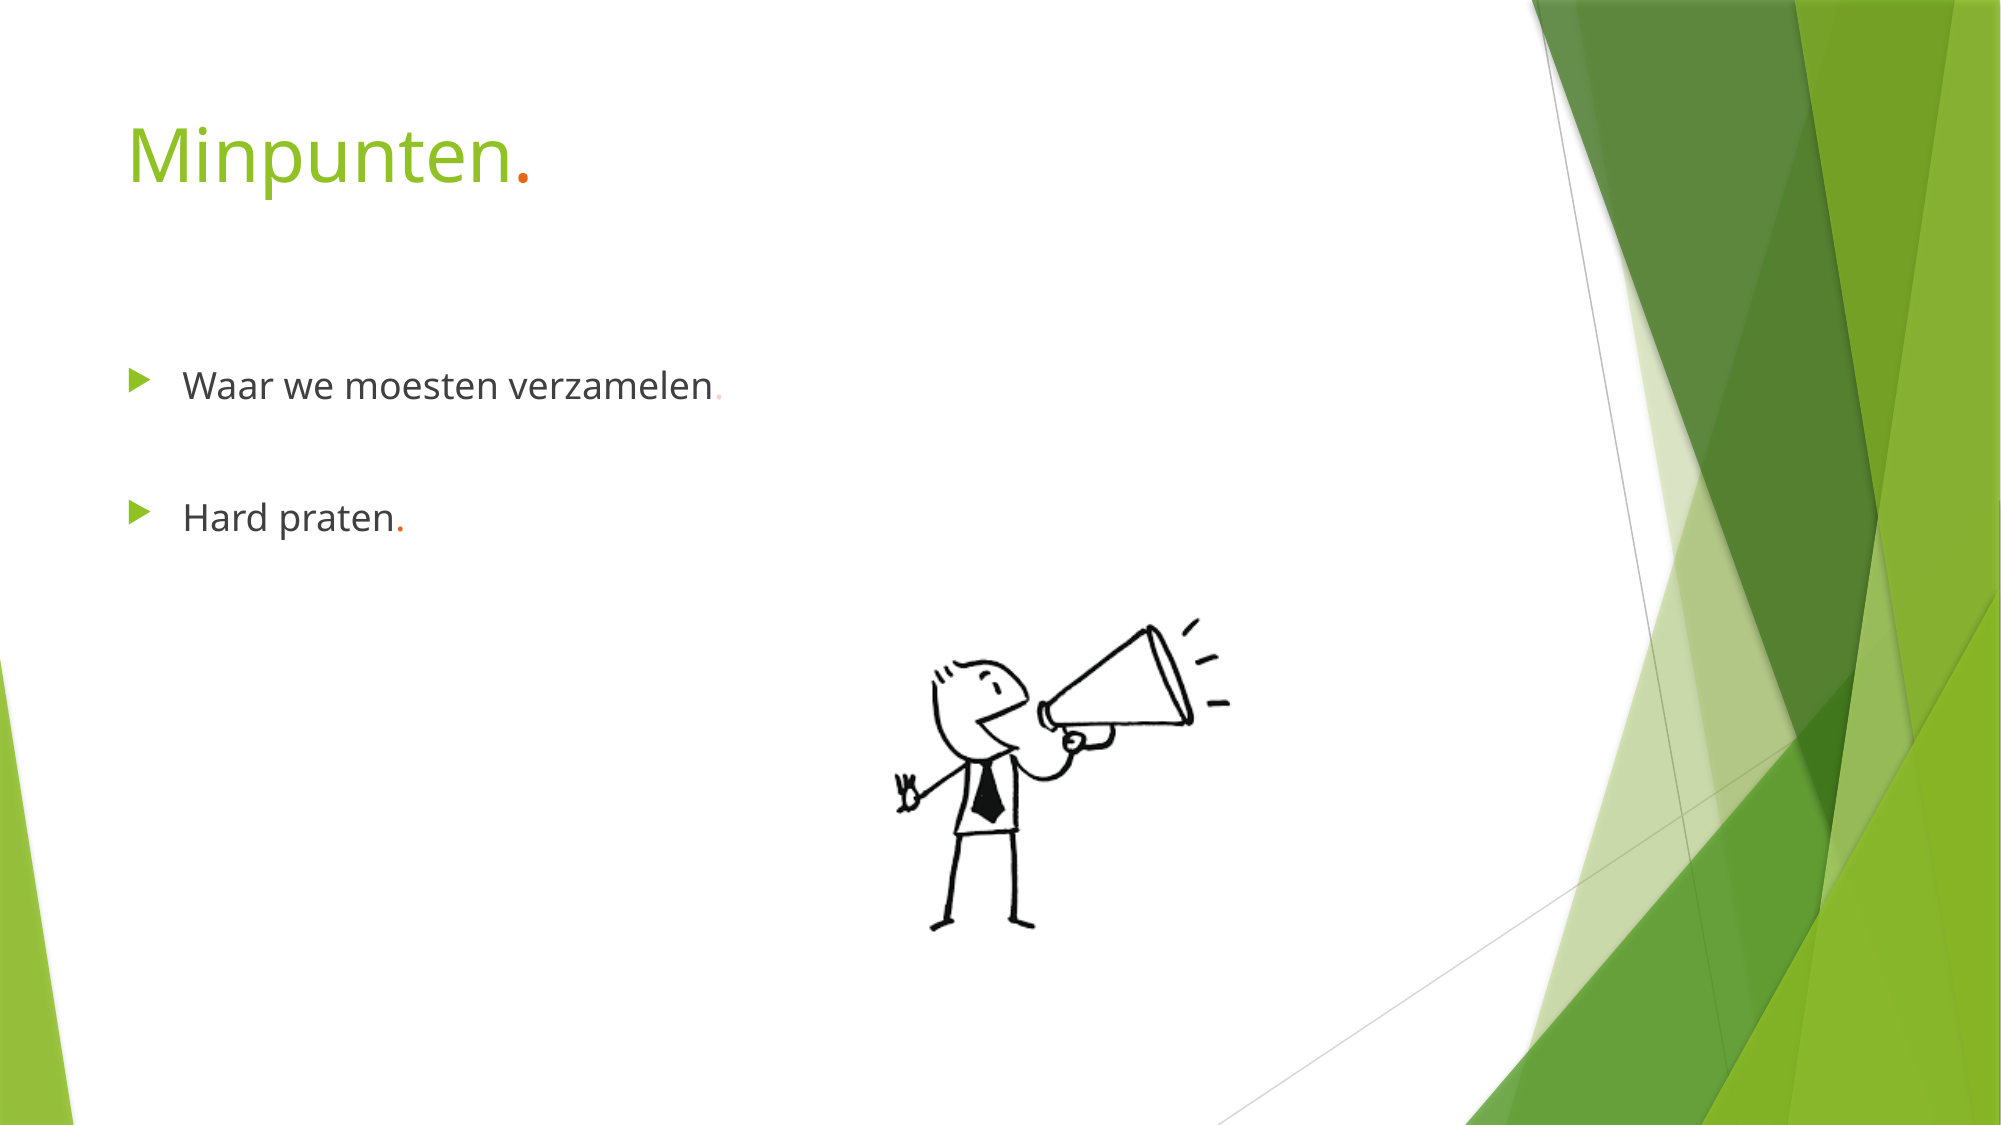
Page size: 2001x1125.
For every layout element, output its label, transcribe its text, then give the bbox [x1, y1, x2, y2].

title Minpunten. [111, 99, 1522, 317]
list Waar we moesten verzamelen. Hard praten. [111, 354, 1522, 992]
picture [888, 601, 1242, 953]
